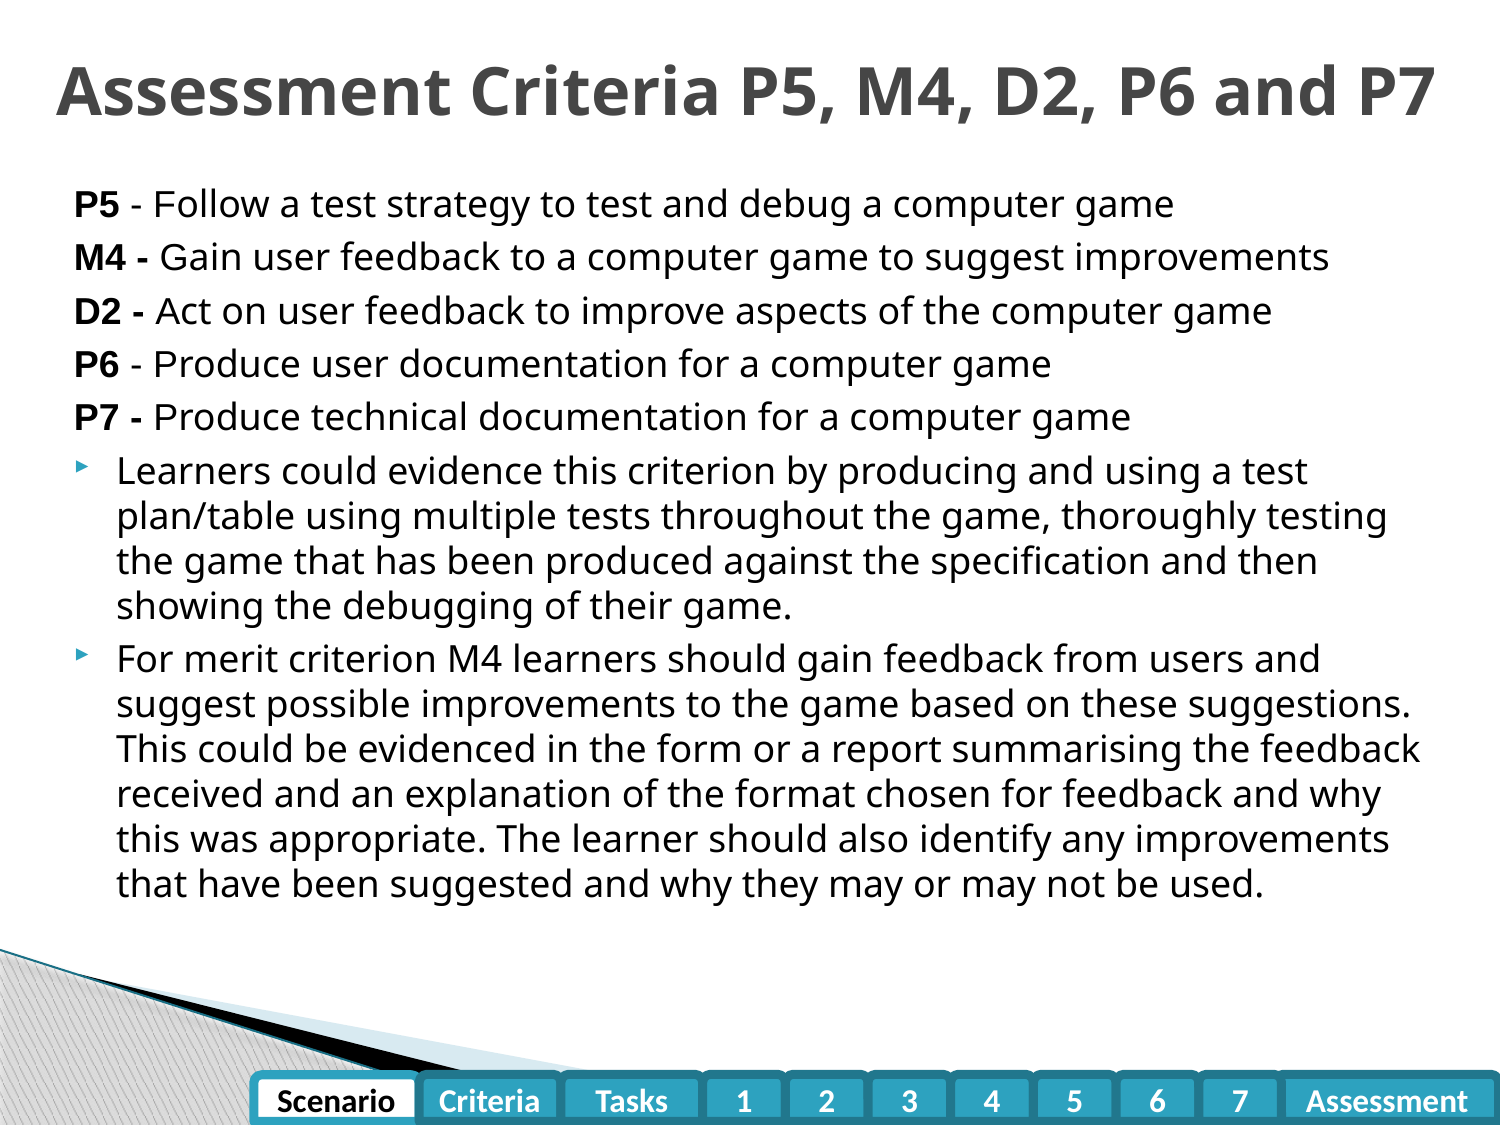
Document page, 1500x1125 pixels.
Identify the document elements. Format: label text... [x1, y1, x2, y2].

text_box Scenario [249, 1070, 419, 1125]
list P5 - Follow a test strategy to test and debug a computer game M4 - Gain user feedback to a computer game to suggest improvements D2 - Act on user feedback to improve aspects of the computer game P6 - Produce user documentation for a computer game P7 - Produce technical documentation for a computer game Learners could evidence this criterion by producing and using a test plan/table using multiple tests throughout the game, thoroughly testing the game that has been produced against the specification and then showing the debugging of their game. For merit criterion M4 learners should gain feedback from users and suggest possible improvements to the game based on these suggestions. This could be evidenced in the form or a report summarising the feedback received and an explanation of the format chosen for feedback and why this was appropriate. The learner should also identify any improvements that have been suggested and why they may or may not be used. [41, 172, 1471, 1047]
text_box 4 [946, 1069, 1033, 1125]
text_box Assessment [1279, 1069, 1500, 1125]
text_box 6 [1111, 1069, 1198, 1125]
title Assessment Criteria P5, M4, D2, P6 and P7 [41, 19, 1471, 159]
text_box 1 [698, 1069, 785, 1125]
text_box 3 [863, 1069, 950, 1125]
text_box Tasks [556, 1069, 702, 1125]
text_box 2 [780, 1069, 868, 1125]
text_box 5 [1028, 1069, 1116, 1125]
text_box Criteria [414, 1069, 560, 1125]
text_box 7 [1194, 1069, 1287, 1125]
